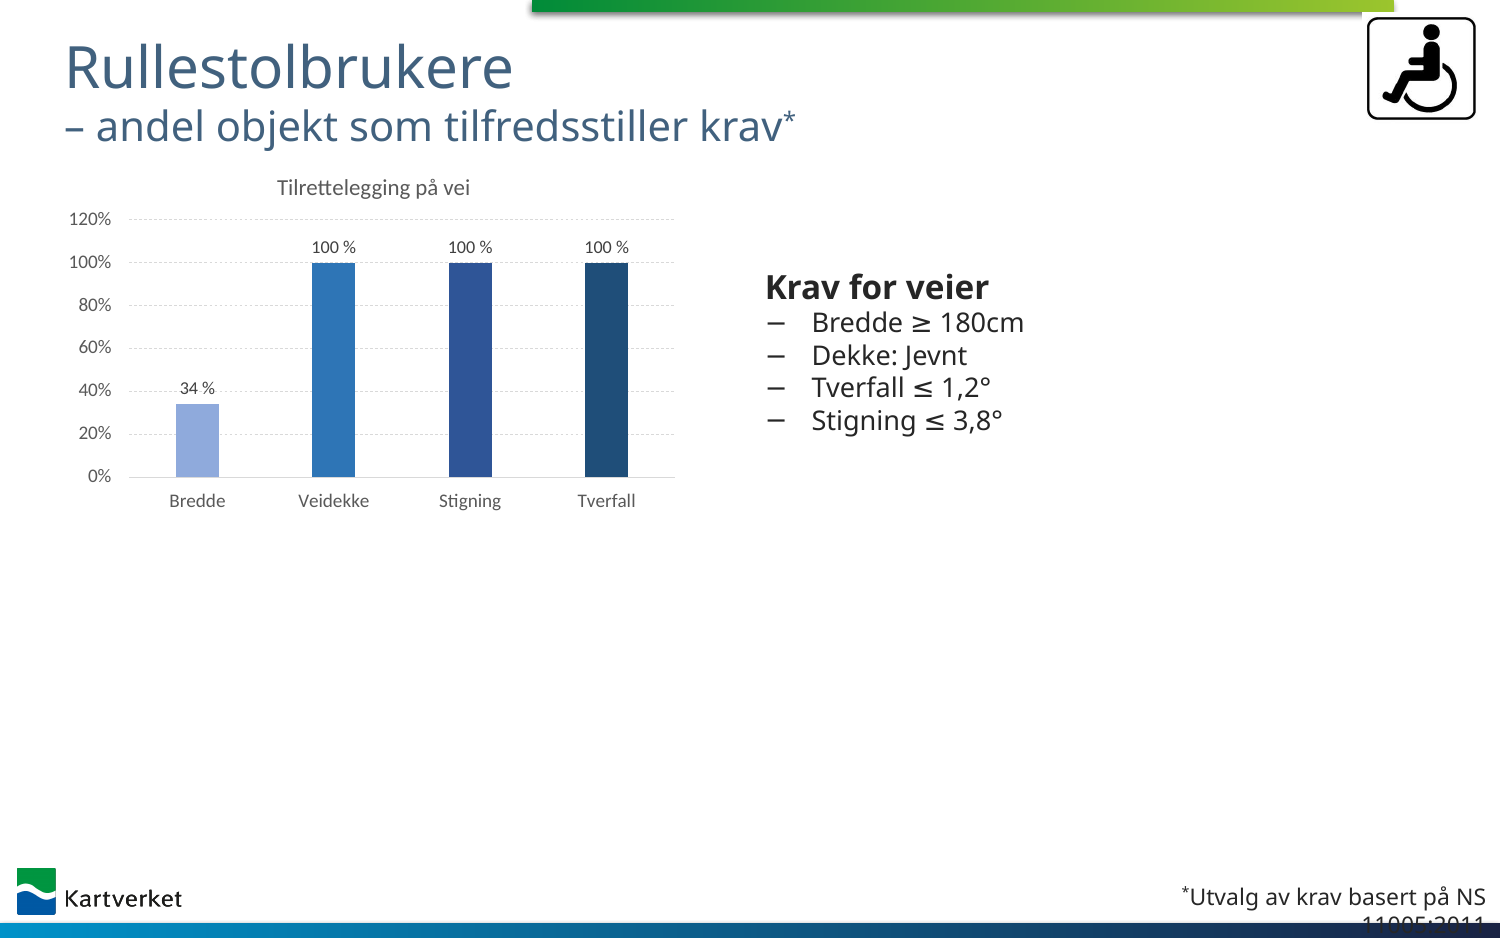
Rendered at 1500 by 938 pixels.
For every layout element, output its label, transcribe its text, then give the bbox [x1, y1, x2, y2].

picture [62, 166, 686, 519]
text_box Krav for veier Bredde ≥ 180cm Dekke: Jevnt Tverfall ≤ 1,2° Stigning ≤ 3,8° [750, 258, 1234, 444]
text_box Rullestolbrukere – andel objekt som tilfredsstiller krav* [49, 25, 1431, 158]
picture [1362, 12, 1481, 126]
text_box *Utvalg av krav basert på NS 11005:2011 [1068, 873, 1500, 938]
